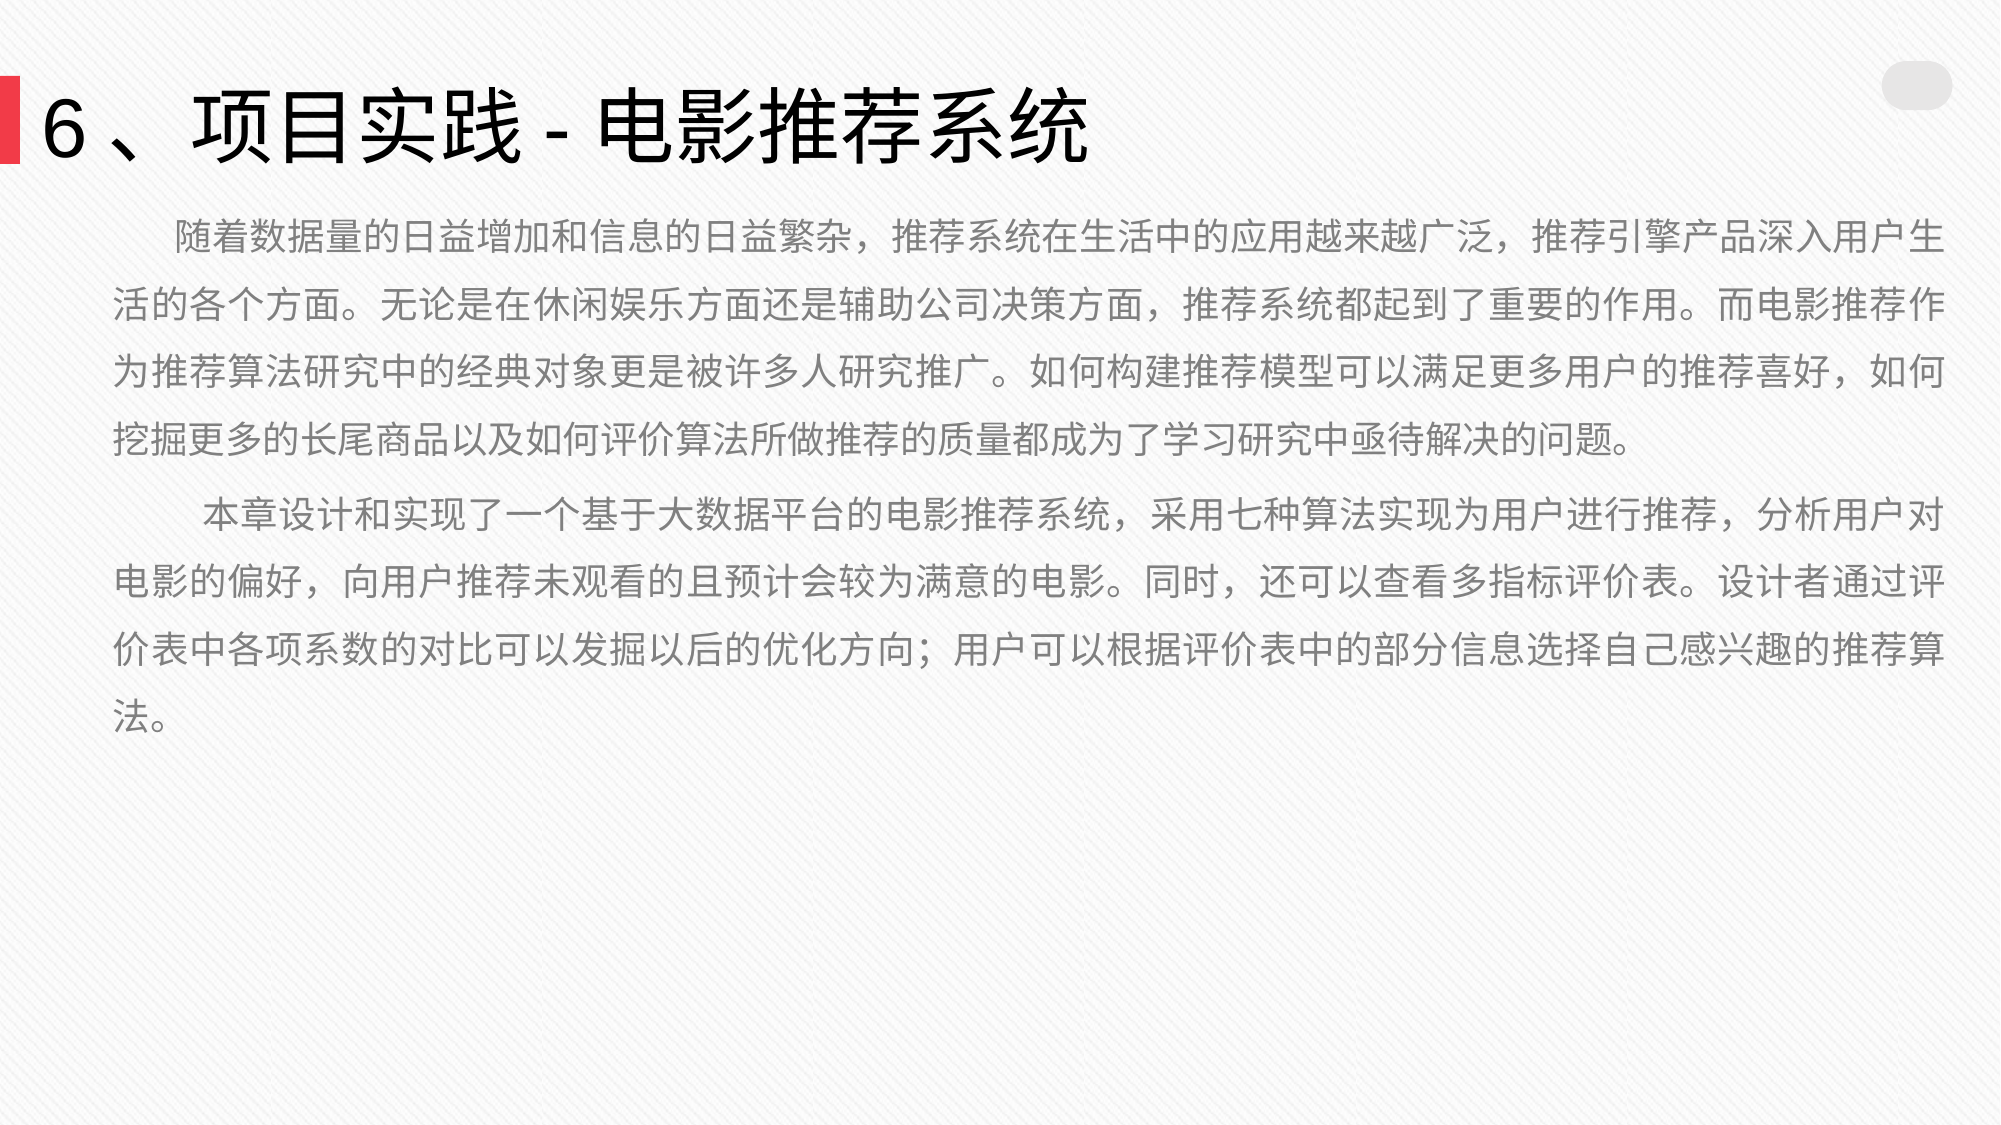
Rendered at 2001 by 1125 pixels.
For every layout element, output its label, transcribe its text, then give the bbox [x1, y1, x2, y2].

picture [0, 0, 2001, 1125]
list 6、项目实践-电影推荐系统 [41, 75, 1836, 186]
text_box 随着数据量的日益增加和信息的日益繁杂，推荐系统在生活中的应用越来越广泛，推荐引擎产品深入用户生活的各个方面。无论是在休闲娱乐方面还是辅助公司决策方面，推荐系统都起到了重要的作用。而电影推荐作为推荐算法研究中的经典对象更是被许多人研究推广。如何构建推荐模型可以满足更多用户的推荐喜好，如何挖掘更多的长尾商品以及如何评价算法所做推荐的质量都成为了学习研究中亟待解决的问题。 本章设计和实现了一个基于大数据平台的电影推荐系统，采用七种算法实现为用户进行推荐，分析用户对电影的偏好，向用户推荐未观看的且预计会较为满意的电影。同时，还可以查看多指标评价表。设计者通过评价表中各项系数的对比可以发掘以后的优化方向；用户可以根据评价表中的部分信息选择自己感兴趣的推荐算法。 [98, 183, 1961, 796]
